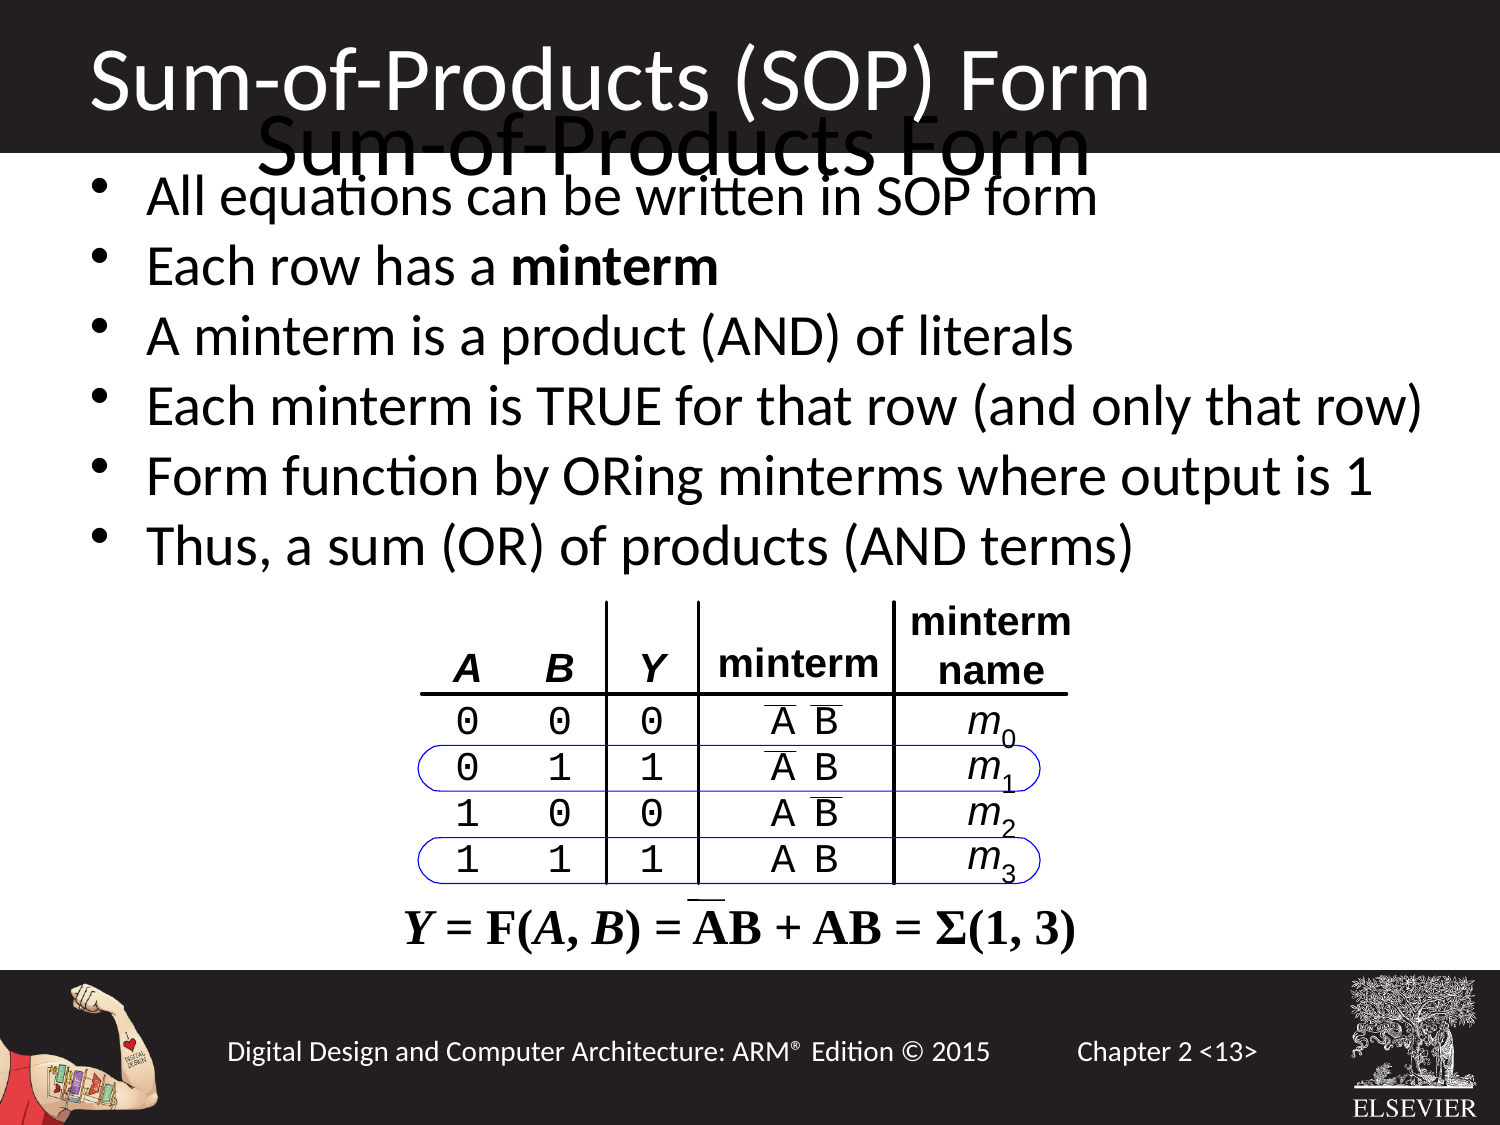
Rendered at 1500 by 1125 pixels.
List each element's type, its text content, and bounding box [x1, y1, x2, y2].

text_box All equations can be written in SOP form Each row has a minterm A minterm is a product (AND) of literals Each minterm is TRUE for that row (and only that row) Form function by ORing minterms where output is 1 Thus, a sum (OR) of products (AND terms) [74, 149, 1488, 963]
picture [1350, 974, 1477, 1117]
text_box Sum-of-Products (SOP) Form [75, 11, 1375, 136]
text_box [412, 587, 1124, 913]
picture [0, 979, 163, 1125]
title Sum-of-Products Form [0, 45, 1350, 233]
